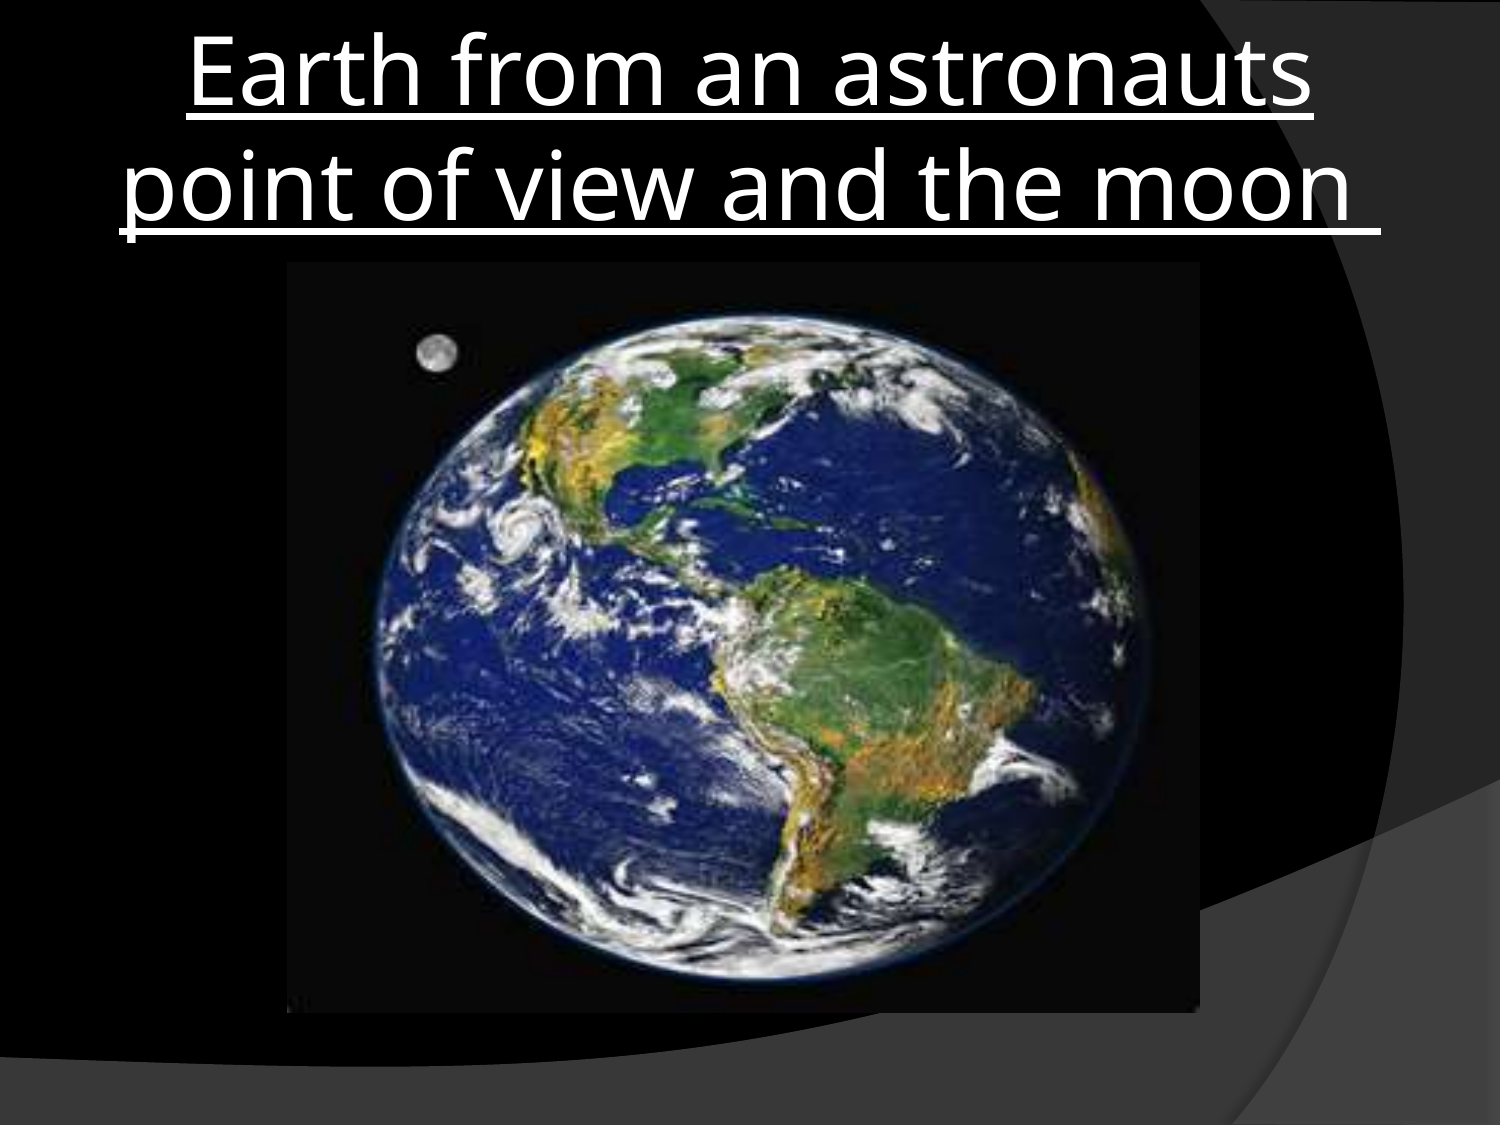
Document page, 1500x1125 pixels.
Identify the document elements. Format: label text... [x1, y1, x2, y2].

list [287, 262, 1201, 1013]
title Earth from an astronauts point of view and the moon [75, 0, 1425, 250]
